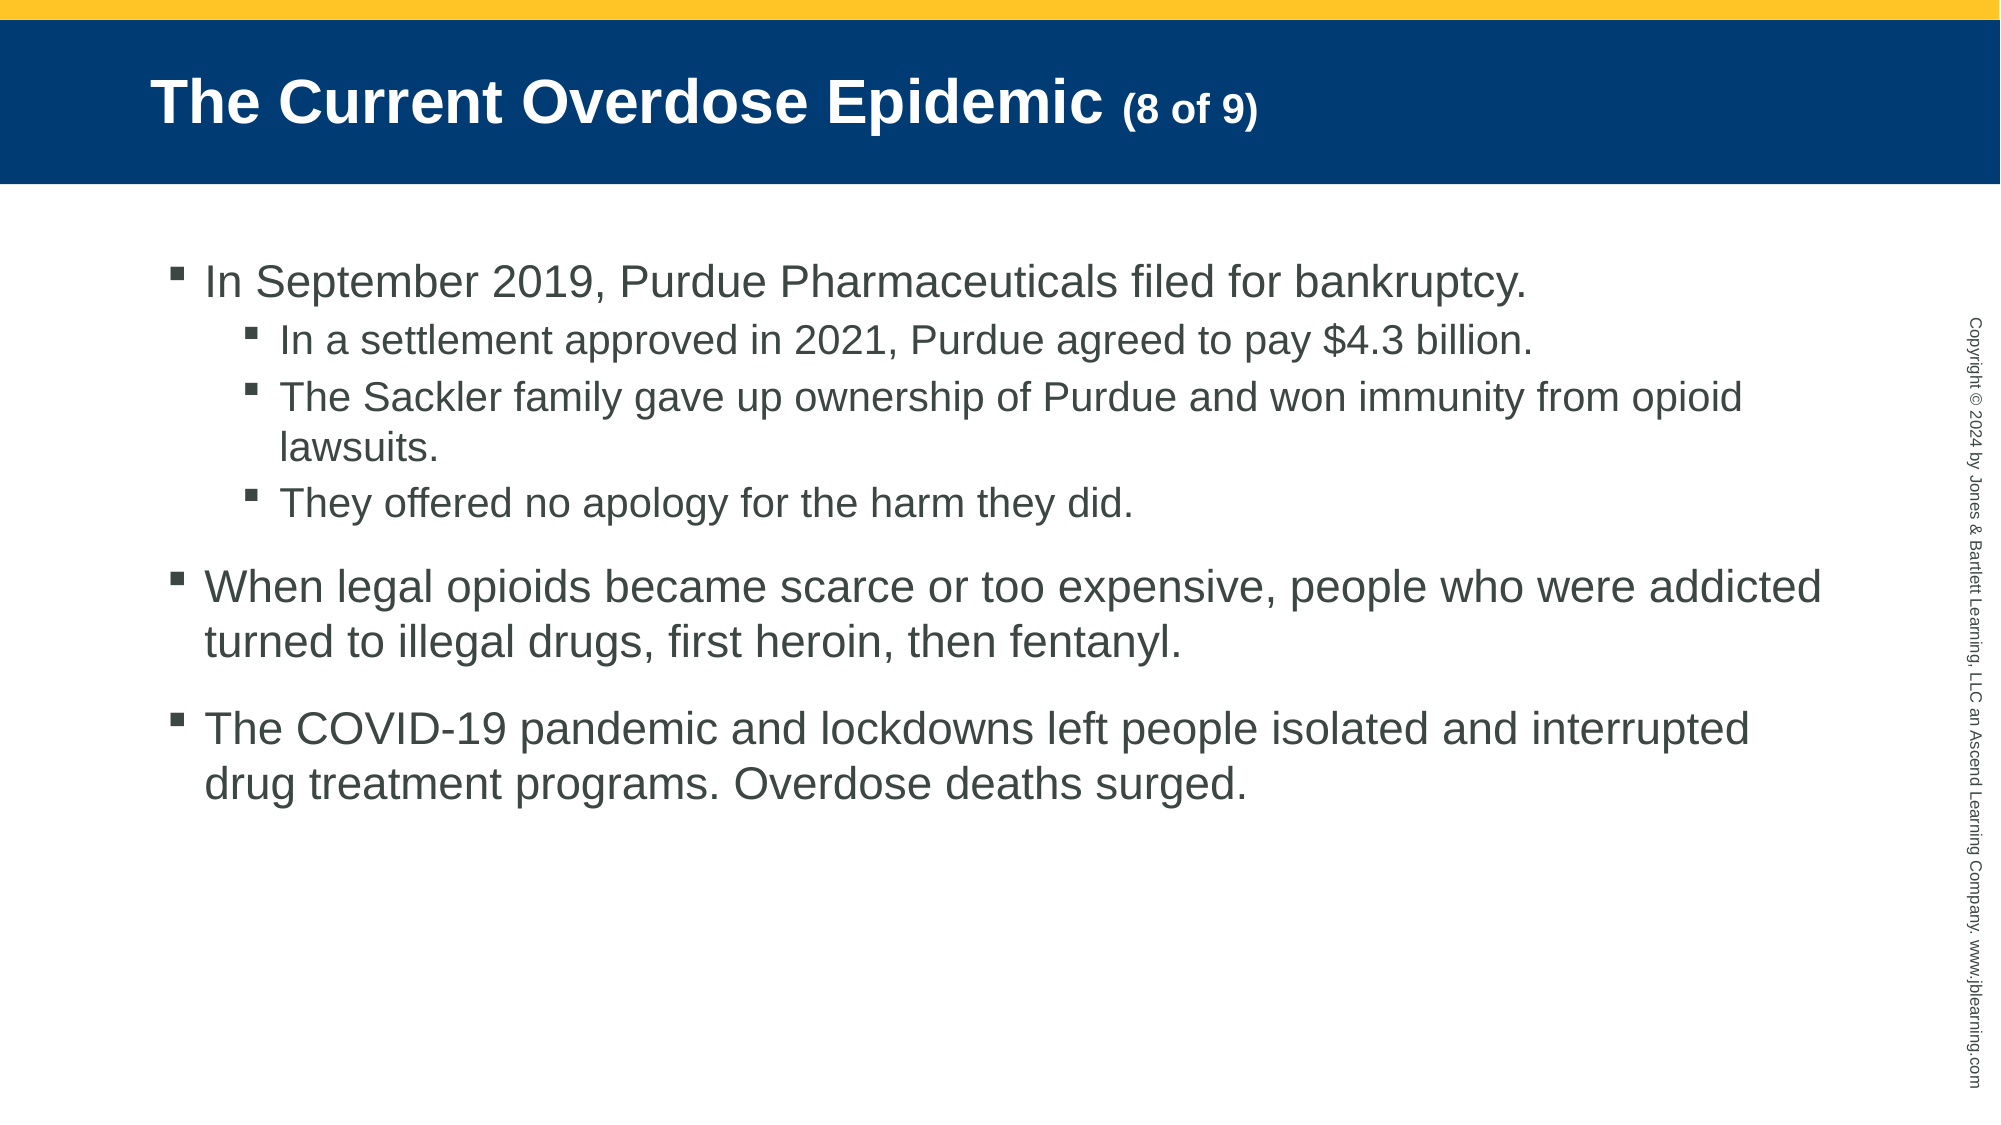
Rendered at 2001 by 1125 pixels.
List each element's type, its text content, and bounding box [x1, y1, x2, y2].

title The Current Overdose Epidemic (8 of 9) [0, 19, 2000, 185]
list In September 2019, Purdue Pharmaceuticals filed for bankruptcy. In a settlement approved in 2021, Purdue agreed to pay $4.3 billion. The Sackler family gave up ownership of Purdue and won immunity from opioid lawsuits. They offered no apology for the harm they did. When legal opioids became scarce or too expensive, people who were addicted turned to illegal drugs, first heroin, then fentanyl. The COVID-19 pandemic and lockdowns left people isolated and interrupted drug treatment programs. Overdose deaths surged. [151, 244, 1840, 1016]
